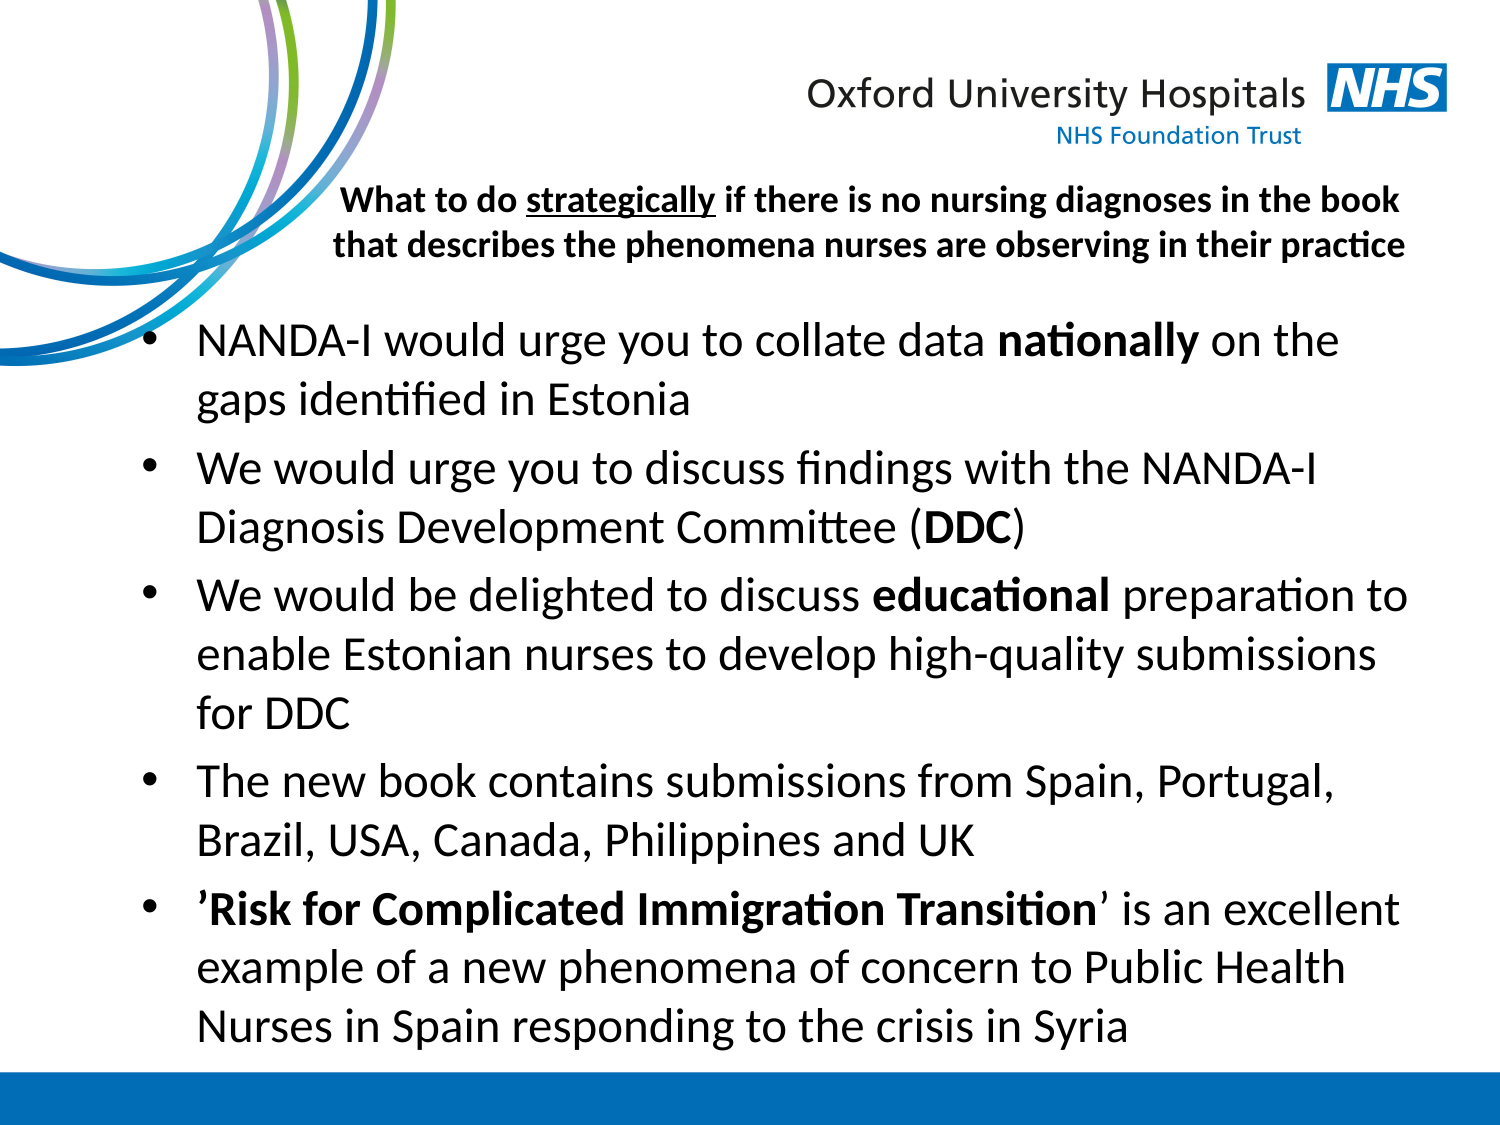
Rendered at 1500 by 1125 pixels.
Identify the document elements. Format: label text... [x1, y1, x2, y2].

list NANDA-I would urge you to collate data nationally on the gaps identified in Estonia We would urge you to discuss findings with the NANDA-I Diagnosis Development Committee (DDC) We would be delighted to discuss educational preparation to enable Estonian nurses to develop high-quality submissions for DDC The new book contains submissions from Spain, Portugal, Brazil, USA, Canada, Philippines and UK ’Risk for Complicated Immigration Transition’ is an excellent example of a new phenomena of concern to Public Health Nurses in Spain responding to the crisis in Syria [126, 300, 1425, 1072]
title What to do strategically if there is no nursing diagnoses in the book that describes the phenomena nurses are observing in their practice [315, 151, 1425, 289]
picture [0, 0, 1500, 1125]
